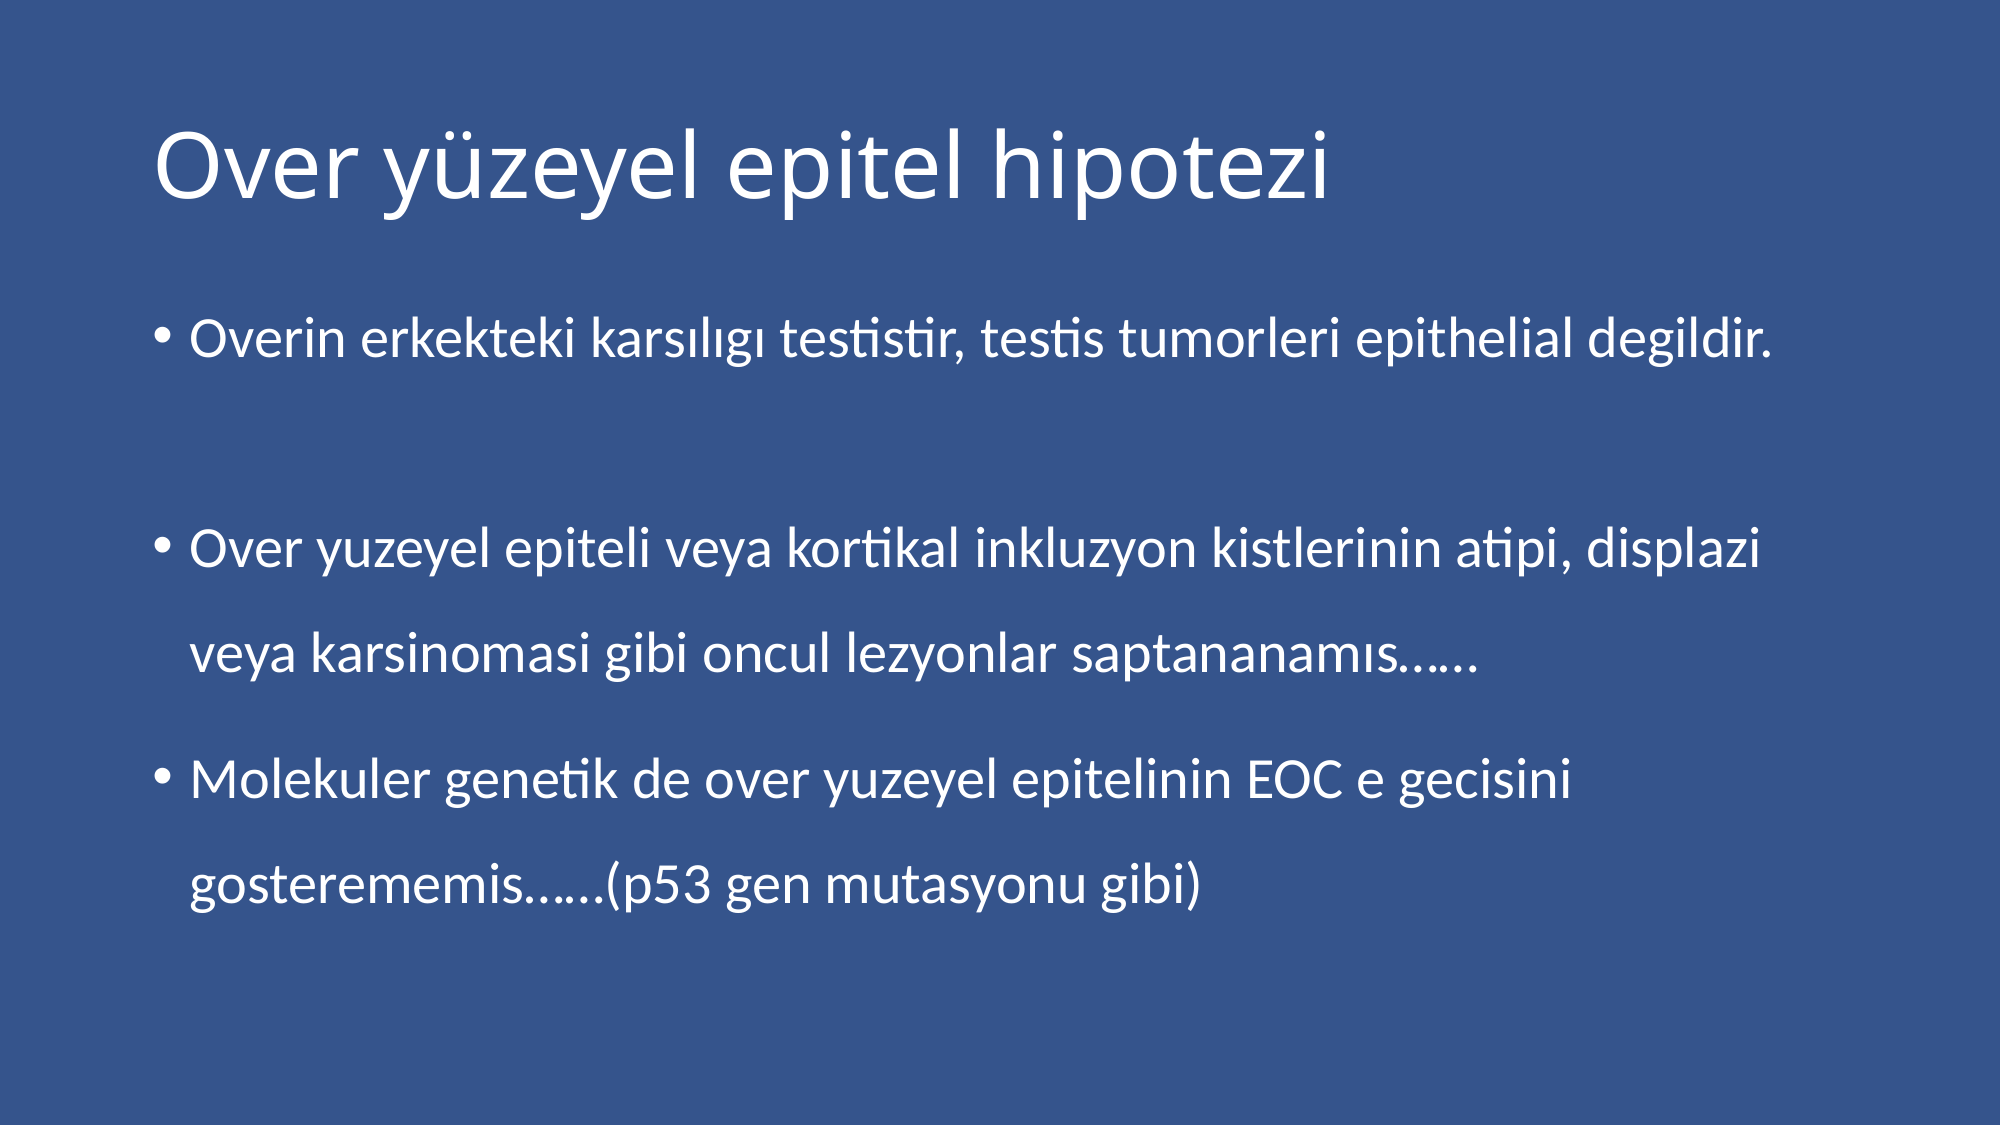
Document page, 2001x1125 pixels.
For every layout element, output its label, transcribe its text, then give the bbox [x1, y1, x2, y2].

title Over yüzeyel epitel hipotezi [137, 59, 1863, 278]
list Overin erkekteki karsılıgı testistir, testis tumorleri epithelial degildir. Over yuzeyel epiteli veya kortikal inkluzyon kistlerinin atipi, displazi veya karsinomasi gibi oncul lezyonlar saptananamıs…… Molekuler genetik de over yuzeyel epitelinin EOC e gecisini gosterememis……(p53 gen mutasyonu gibi) [137, 299, 1863, 1014]
